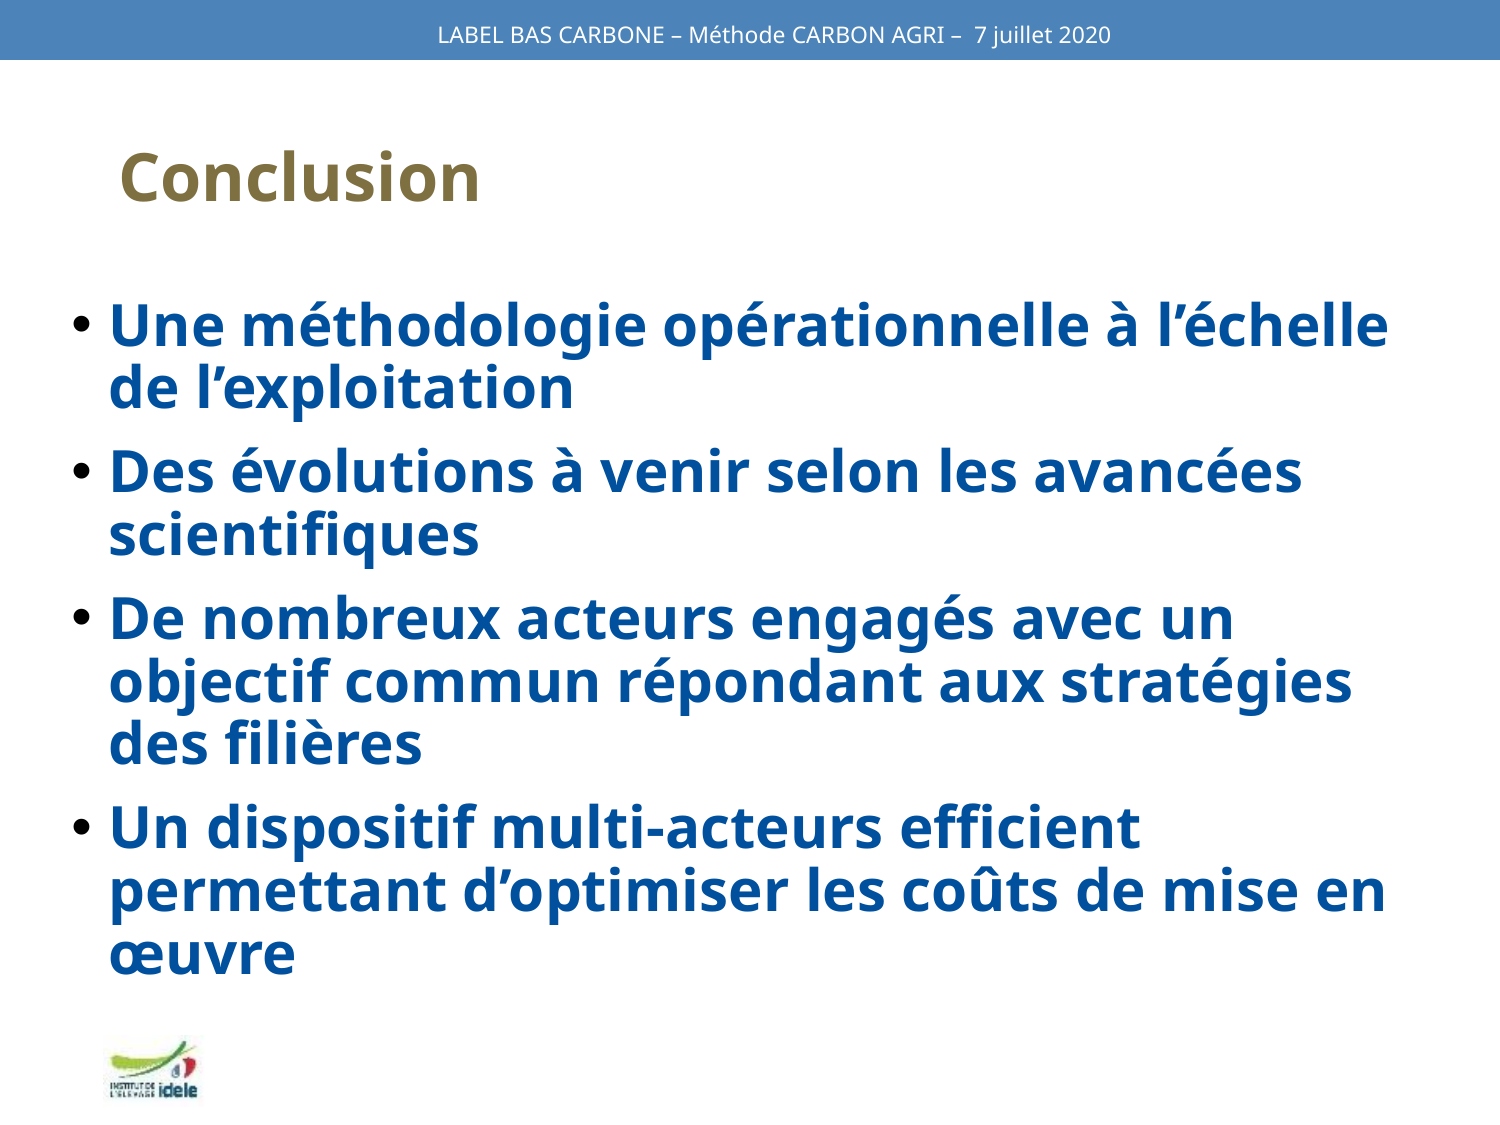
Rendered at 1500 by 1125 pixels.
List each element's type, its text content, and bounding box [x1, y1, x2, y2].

picture [103, 1035, 205, 1107]
title Conclusion [103, 70, 1397, 288]
list Une méthodologie opérationnelle à l’échelle de l’exploitation Des évolutions à venir selon les avancées scientifiques De nombreux acteurs engagés avec un objectif commun répondant aux stratégies des filières Un dispositif multi-acteurs efficient permettant d’optimiser les coûts de mise en œuvre [56, 288, 1444, 1003]
text_box LABEL BAS CARBONE – Méthode CARBON AGRI – 7 juillet 2020 [128, 3, 1422, 64]
